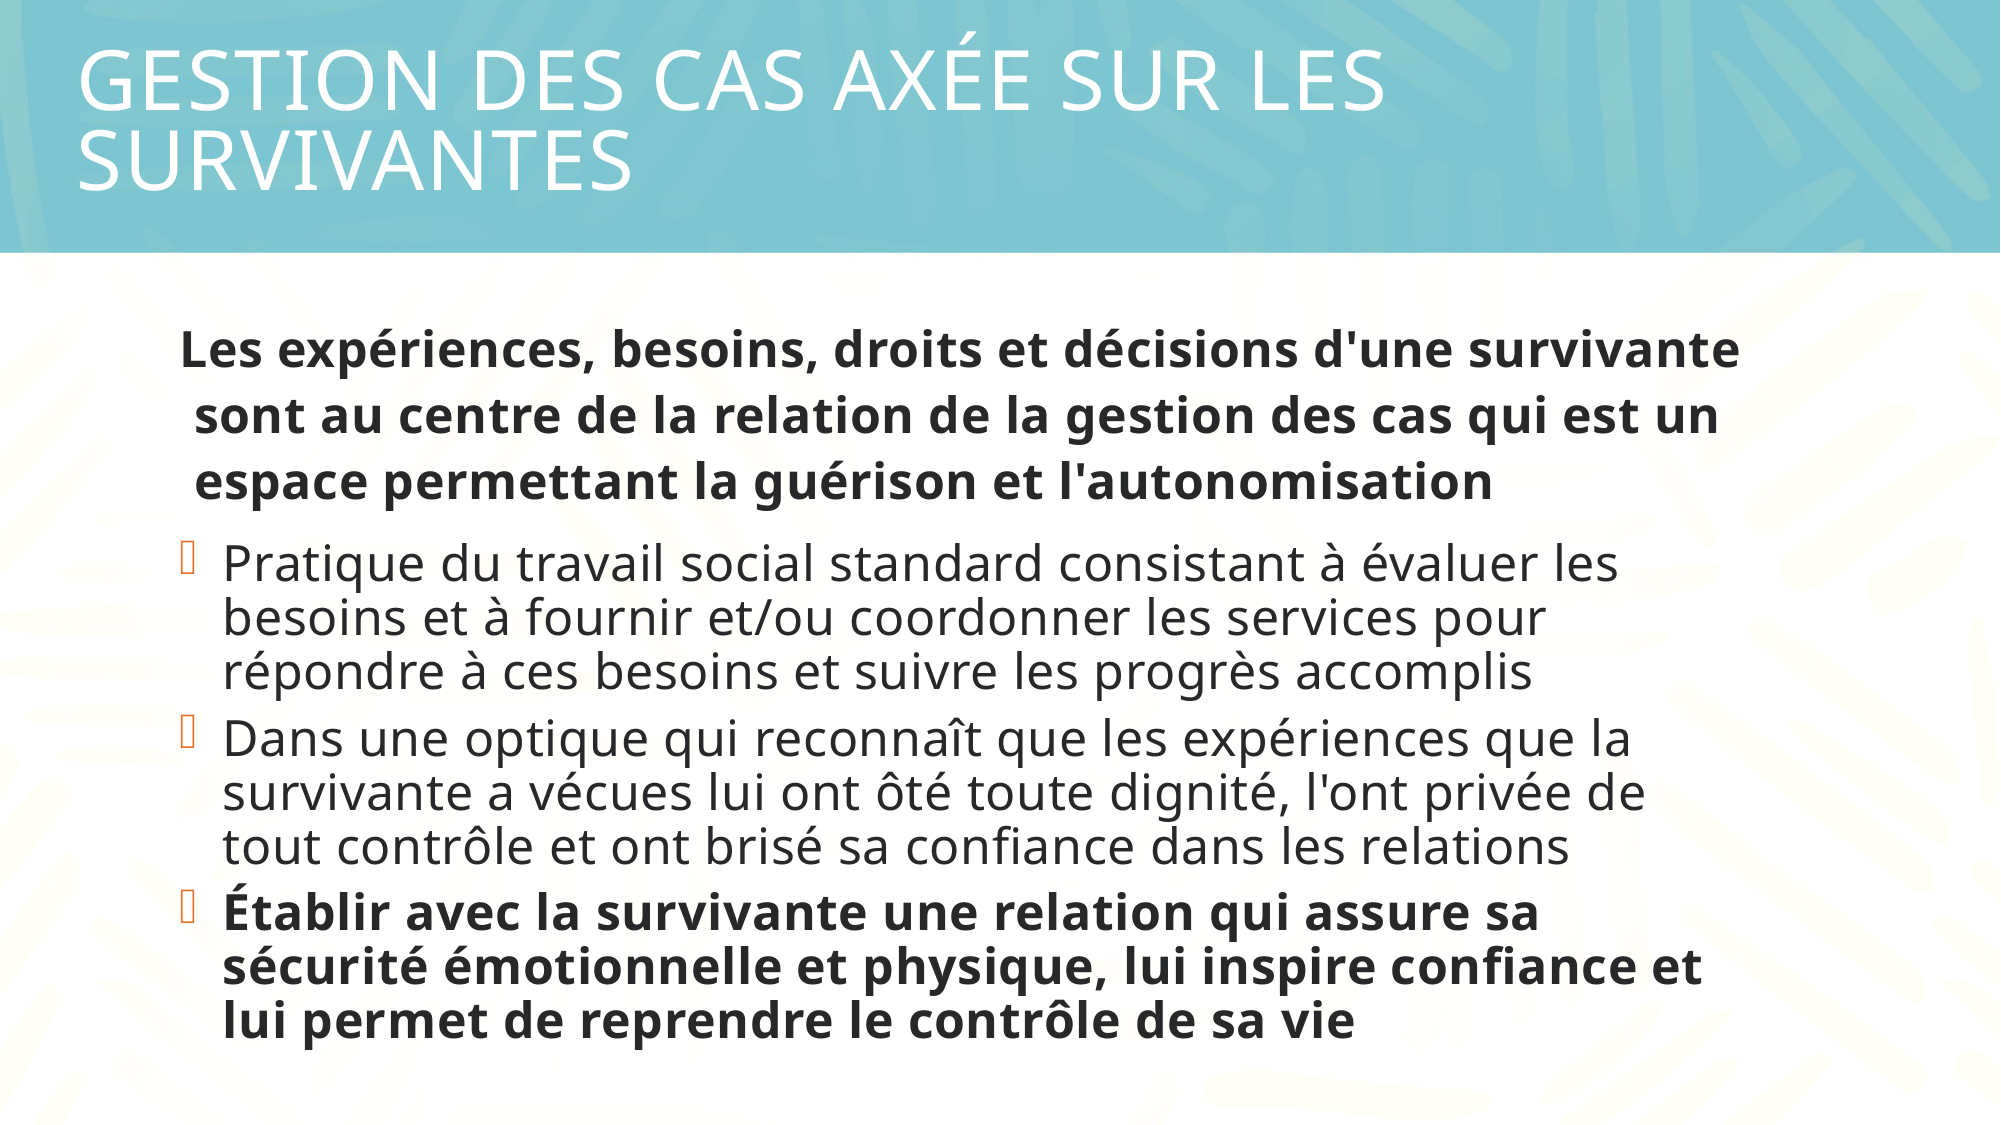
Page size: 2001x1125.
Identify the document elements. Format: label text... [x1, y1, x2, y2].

list Les expériences, besoins, droits et décisions d'une survivante sont au centre de la relation de la gestion des cas qui est un espace permettant la guérison et l'autonomisation Pratique du travail social standard consistant à évaluer les besoins et à fournir et/ou coordonner les services pour répondre à ces besoins et suivre les progrès accomplis Dans une optique qui reconnaît que les expériences que la survivante a vécues lui ont ôté toute dignité, l'ont privée de tout contrôle et ont brisé sa confiance dans les relations Établir avec la survivante une relation qui assure sa sécurité émotionnelle et physique, lui inspire confiance et lui permet de reprendre le contrôle de sa vie [171, 303, 1767, 965]
picture [0, 0, 2000, 1125]
title Gestion des cas axée sur les survivantes [61, 33, 1938, 220]
